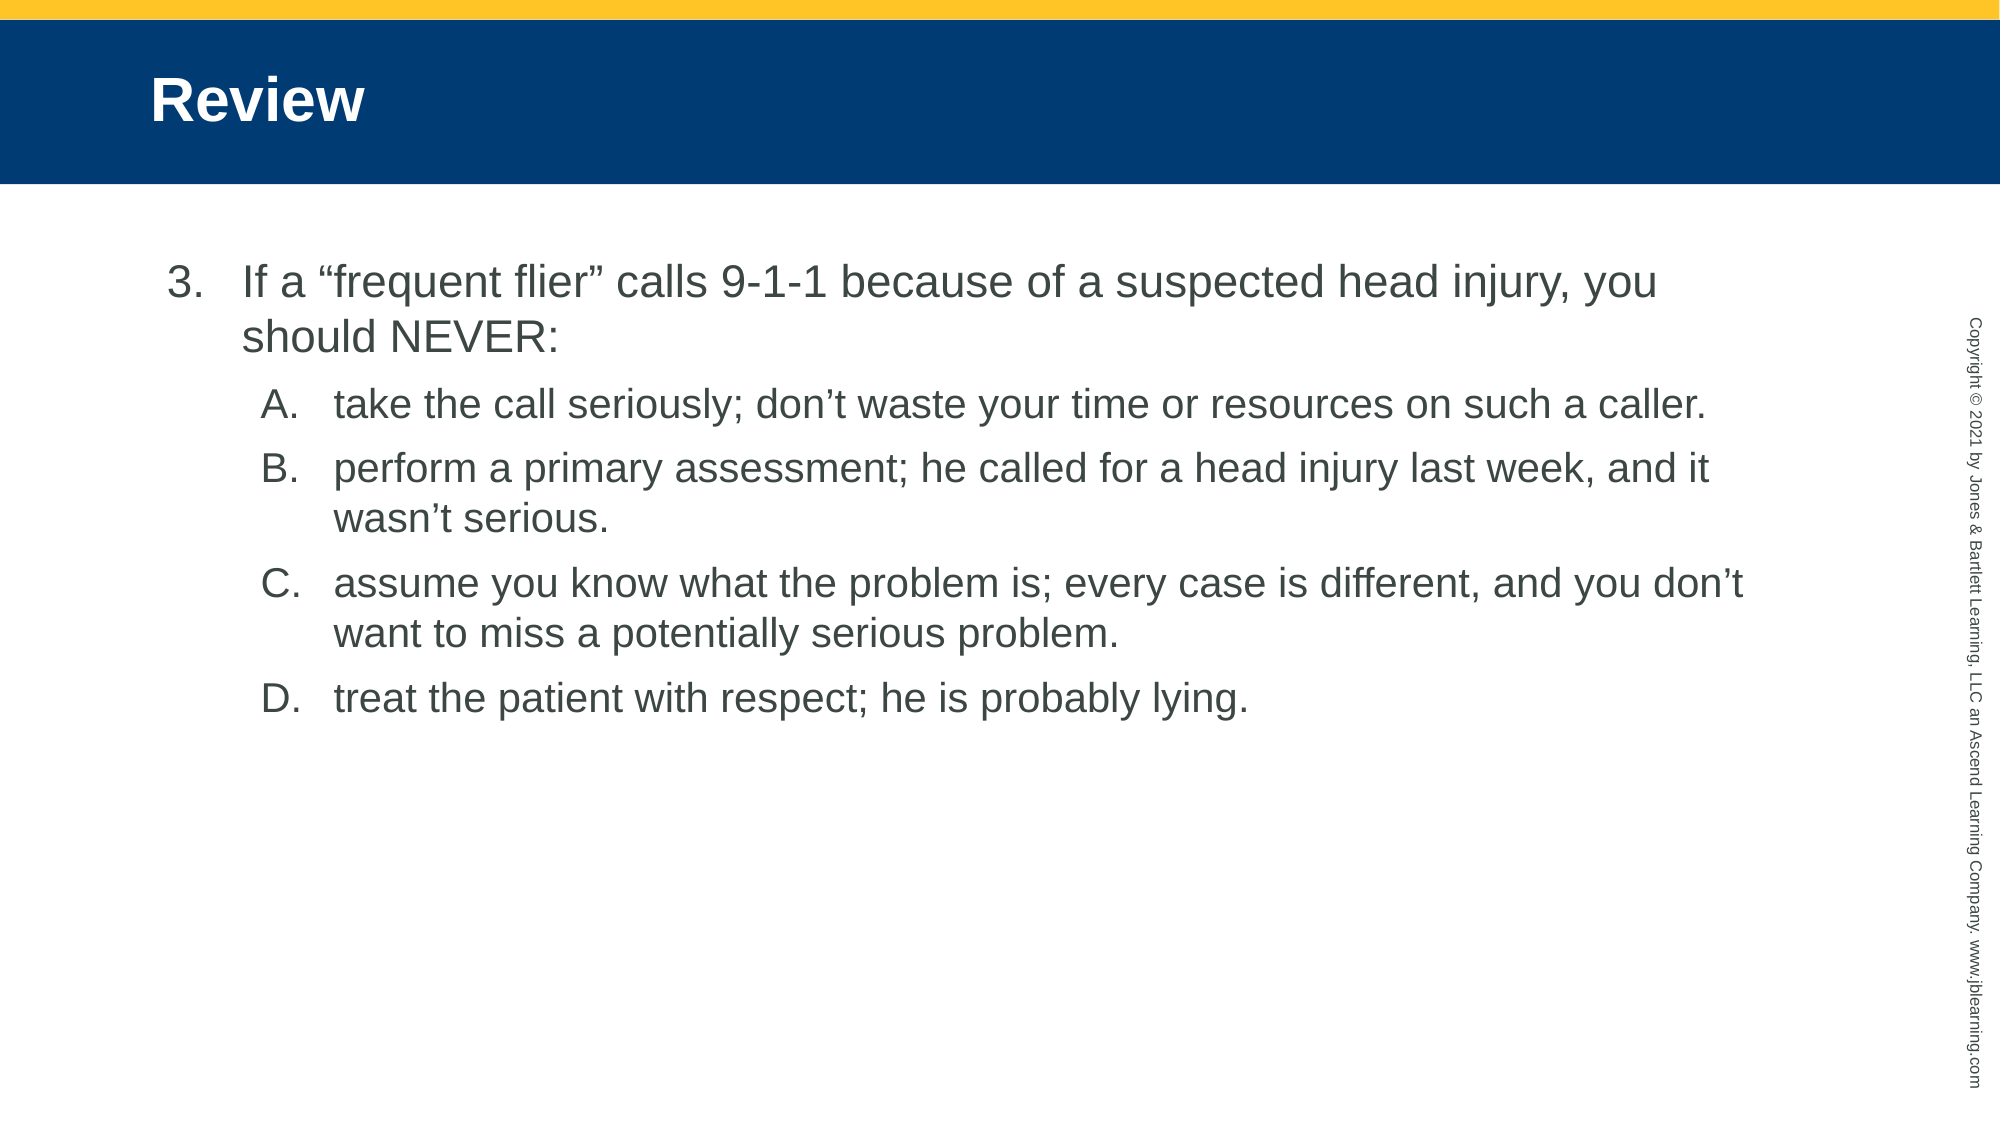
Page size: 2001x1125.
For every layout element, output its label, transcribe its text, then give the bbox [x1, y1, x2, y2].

title Review [0, 19, 2000, 185]
list If a “frequent flier” calls 9-1-1 because of a suspected head injury, you should NEVER: take the call seriously; don’t waste your time or resources on such a caller. perform a primary assessment; he called for a head injury last week, and it wasn’t serious. assume you know what the problem is; every case is different, and you don’t want to miss a potentially serious problem. treat the patient with respect; he is probably lying. [151, 244, 1840, 1016]
